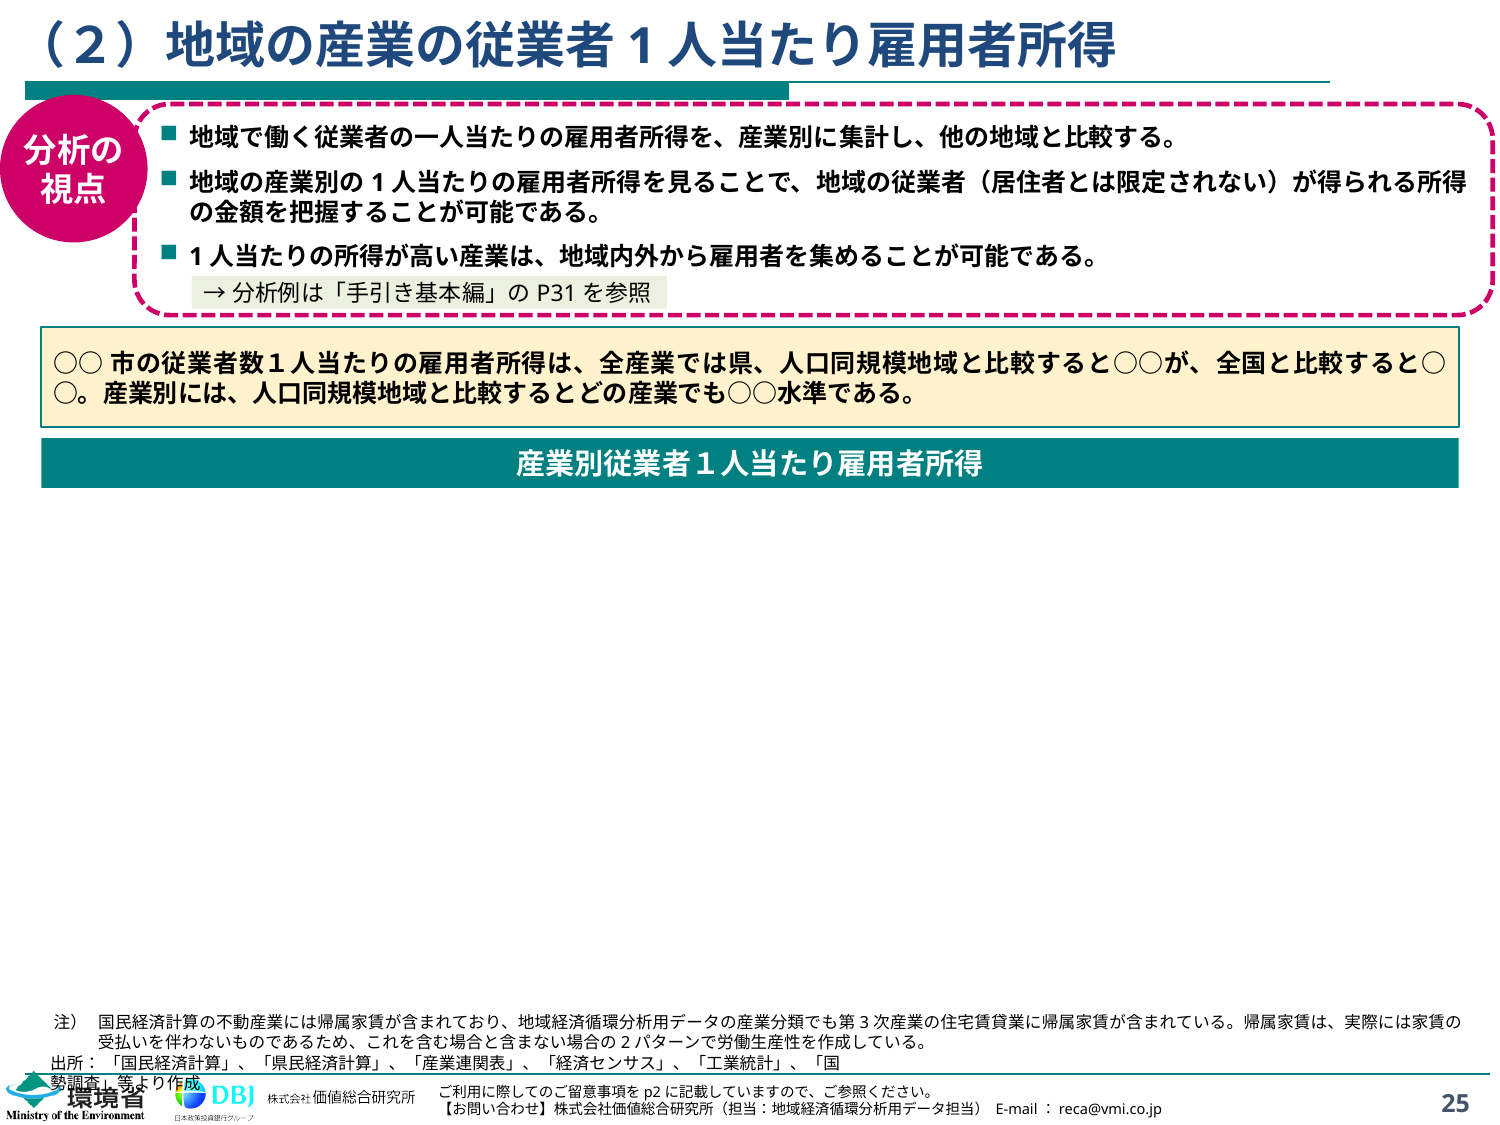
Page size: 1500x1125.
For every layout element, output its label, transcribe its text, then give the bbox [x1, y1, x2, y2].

text_box ○○市の従業者数１人当たりの雇用者所得は、全産業では県、人口同規模地域と比較すると○○が、全国と比較すると○○。産業別には、人口同規模地域と比較するとどの産業でも○○水準である。 [41, 326, 1459, 428]
text_box →分析例は「手引き基本編」のP31を参照 [191, 275, 667, 309]
text_box 地域で働く従業者の一人当たりの雇用者所得を、産業別に集計し、他の地域と比較する。 地域の産業別の1人当たりの雇用者所得を見ることで、地域の従業者（居住者とは限定されない）が得られる所得の金額を把握することが可能である。 1人当たりの所得が高い産業は、地域内外から雇用者を集めることが可能である。 [134, 103, 1493, 316]
picture [171, 1101, 419, 1125]
title （２）地域の産業の従業者1人当たり雇用者所得 [0, 0, 1304, 82]
picture [2, 1071, 148, 1125]
text_box 出所： 「国民経済計算」、「県民経済計算」、「産業連関表」、「経済センサス」、「工業統計」、「国勢調査」等より作成 [35, 1045, 863, 1101]
text_box 産業別従業者１人当たり雇用者所得 [41, 438, 1459, 488]
text_box 注） 国民経済計算の不動産業には帰属家賃が含まれており、地域経済循環分析用データの産業分類でも第3次産業の住宅賃貸業に帰属家賃が含まれている。帰属家賃は、実際には家賃の受払いを伴わないものであるため、これを含む場合と含まない場合の2パターンで労働生産性を作成している。 [38, 1004, 1477, 1059]
slide_number 25 [1411, 1079, 1500, 1122]
text_box 分析の 視点 [0, 94, 148, 243]
